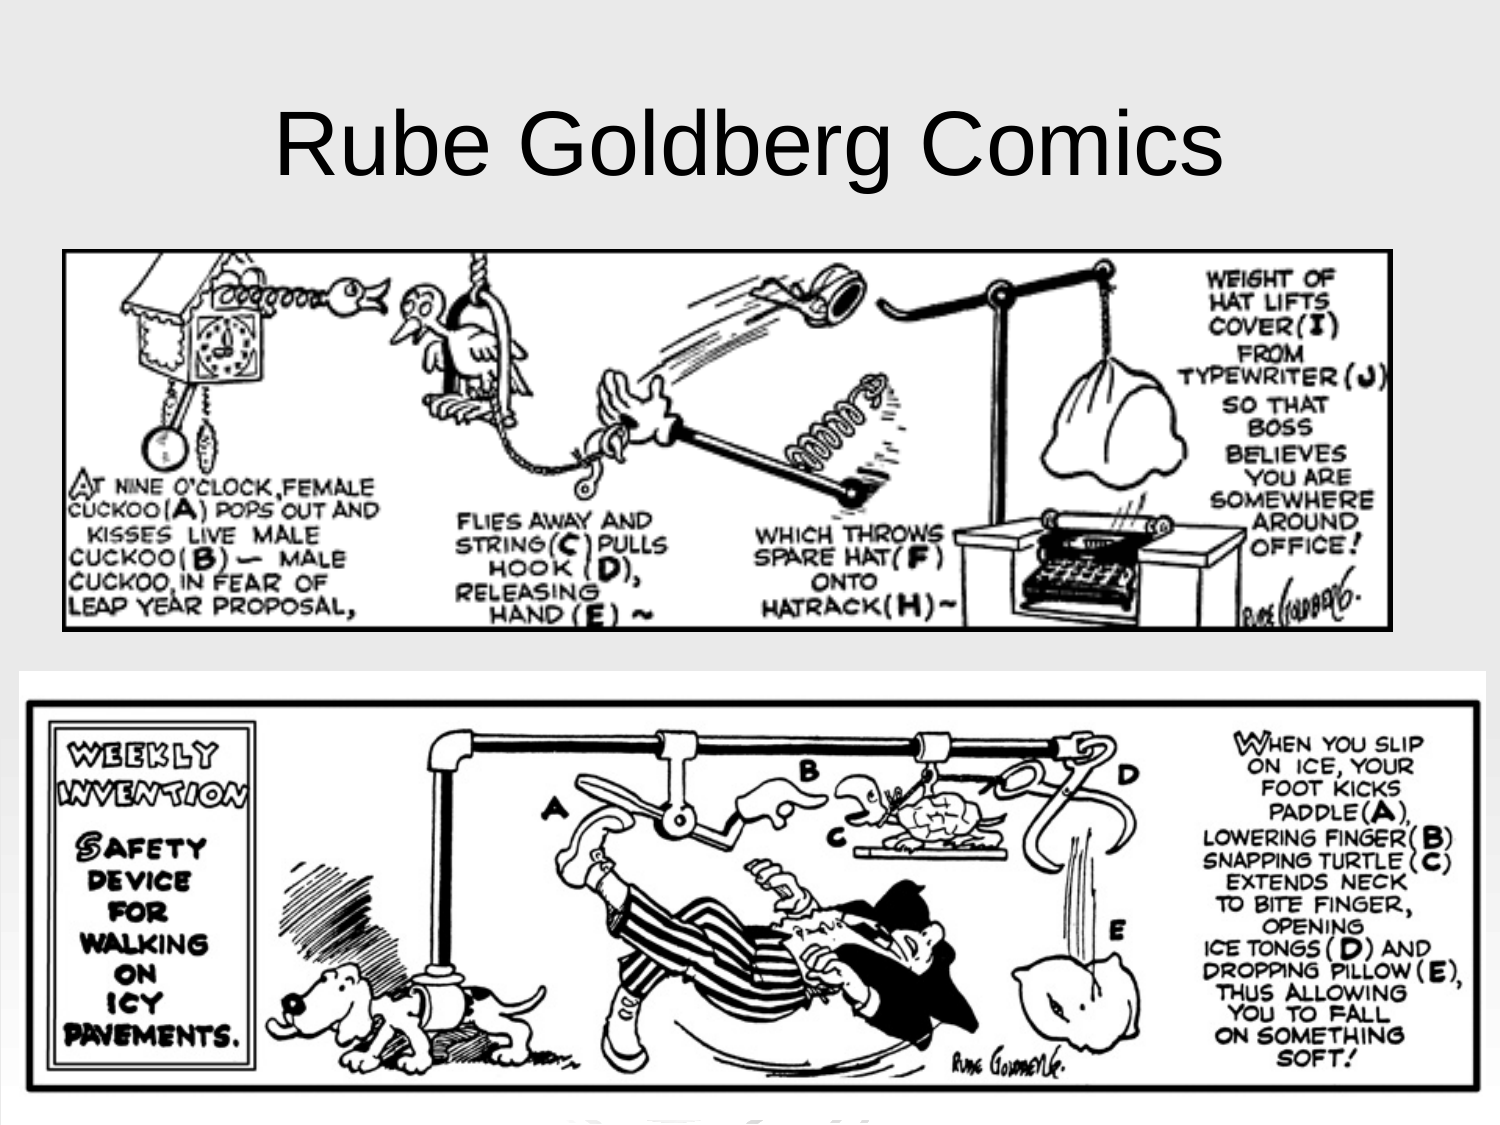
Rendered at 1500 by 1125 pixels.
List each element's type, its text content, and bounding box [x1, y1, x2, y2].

picture [19, 671, 1486, 1120]
title Rube Goldberg Comics [75, 45, 1425, 233]
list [62, 249, 1393, 633]
